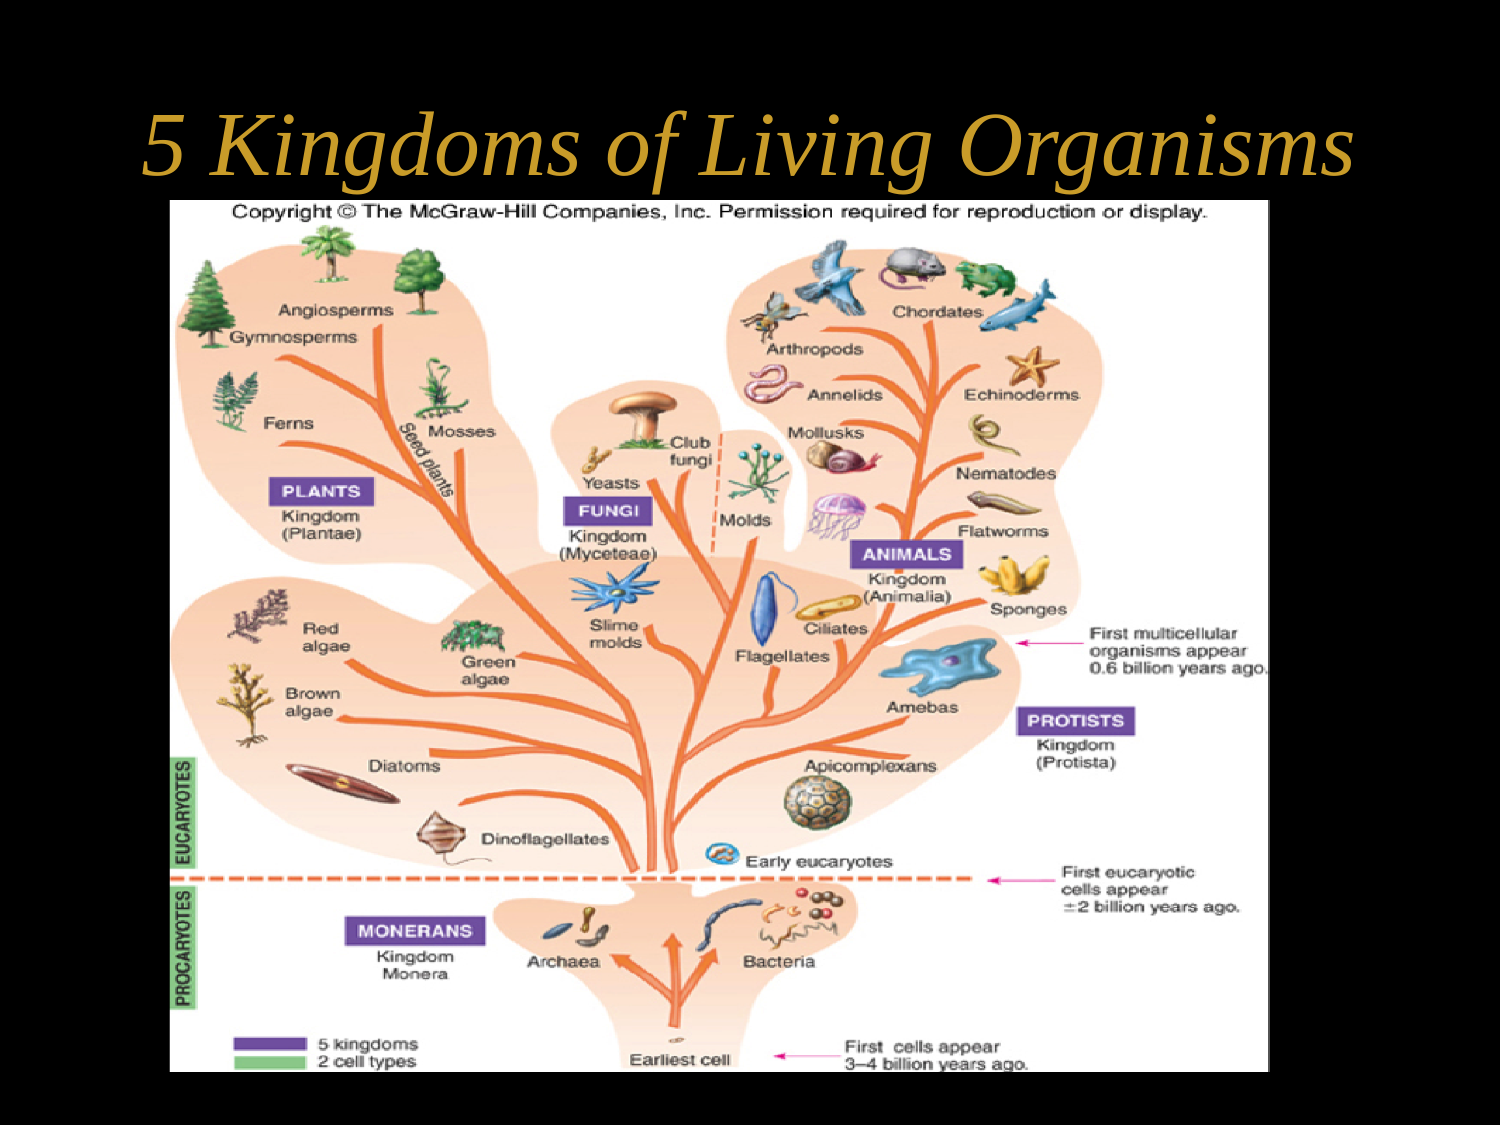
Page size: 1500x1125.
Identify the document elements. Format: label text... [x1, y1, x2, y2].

title 5 Kingdoms of Living Organisms [75, 45, 1425, 233]
picture [168, 200, 1270, 1073]
